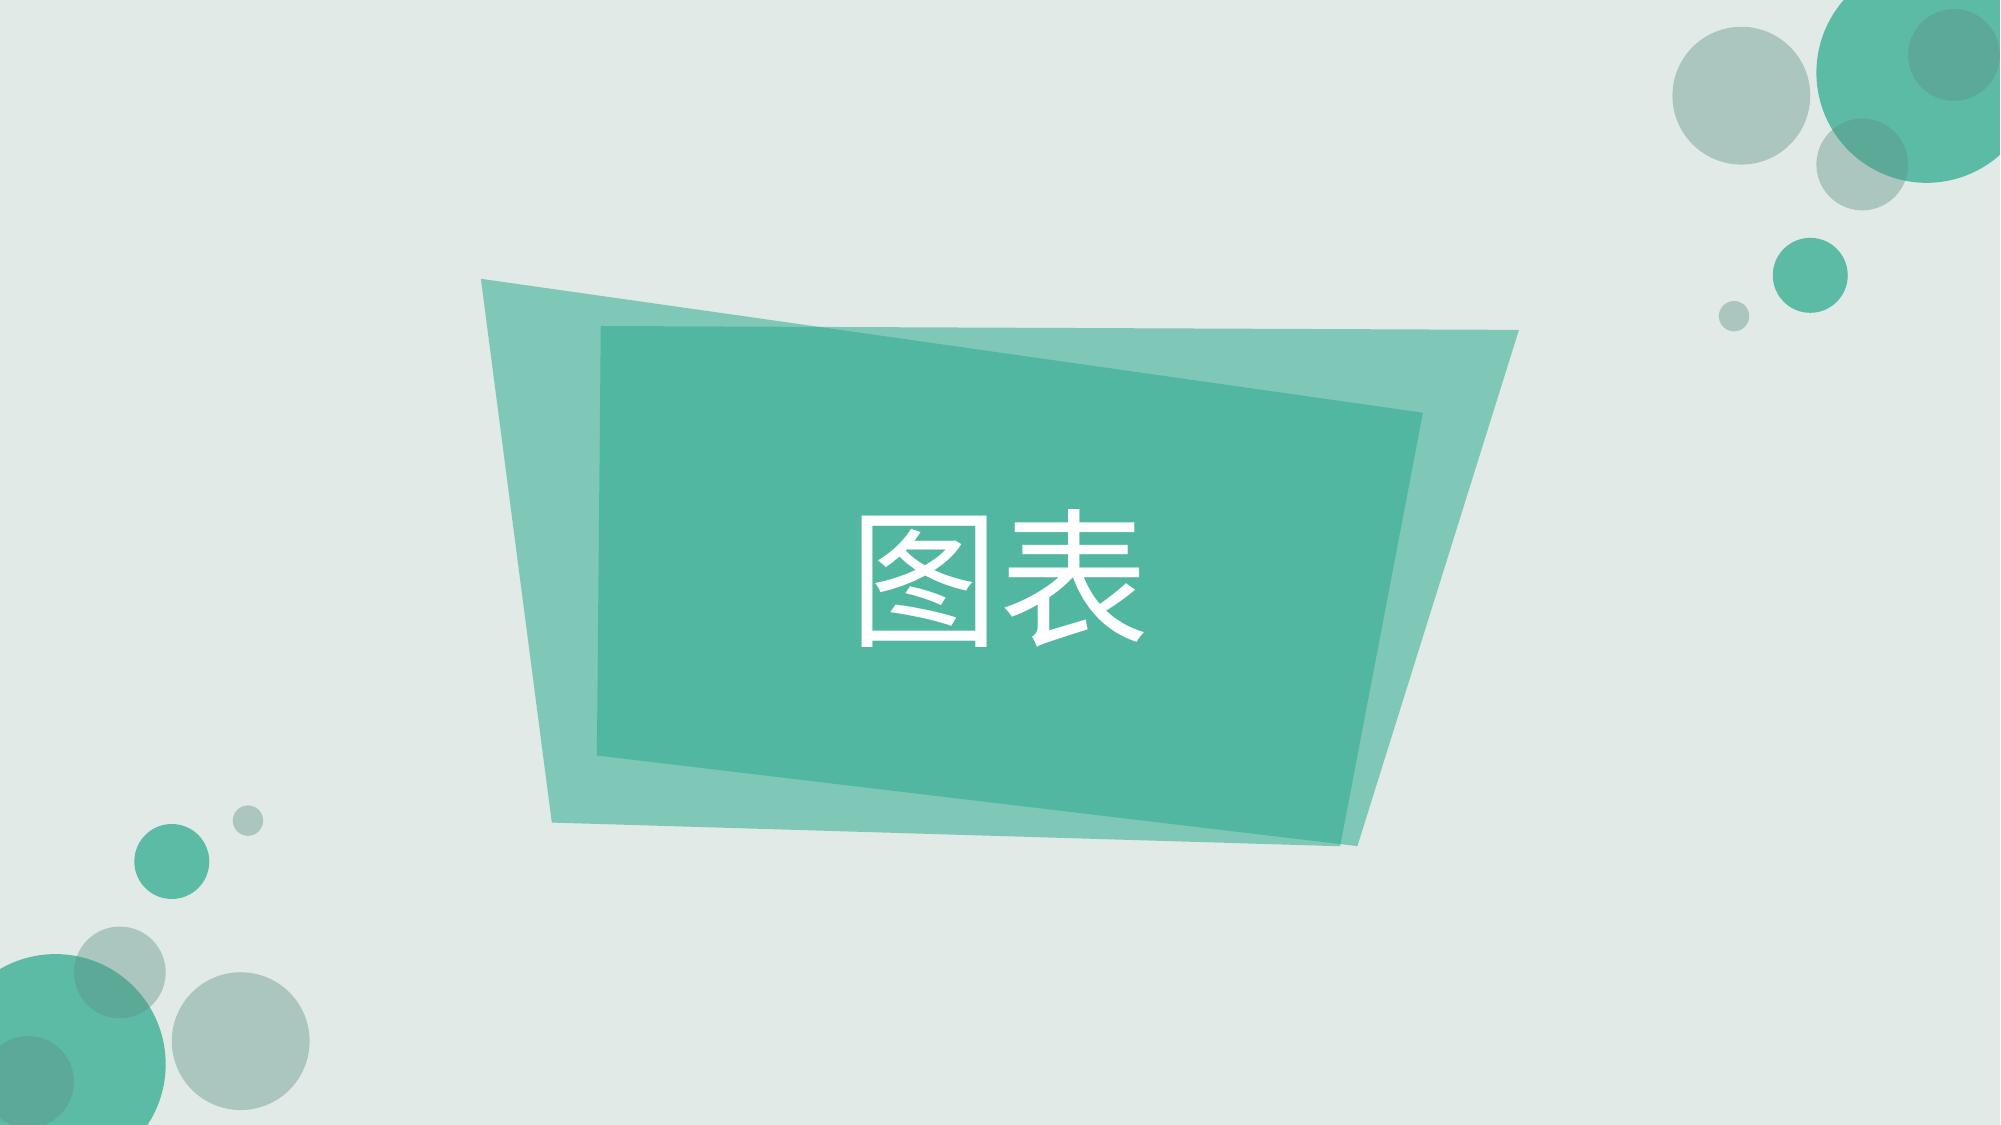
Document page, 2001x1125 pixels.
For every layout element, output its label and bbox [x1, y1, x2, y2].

text_box [480, 278, 1519, 847]
text_box [0, 805, 310, 1125]
text_box [1672, 0, 2000, 332]
